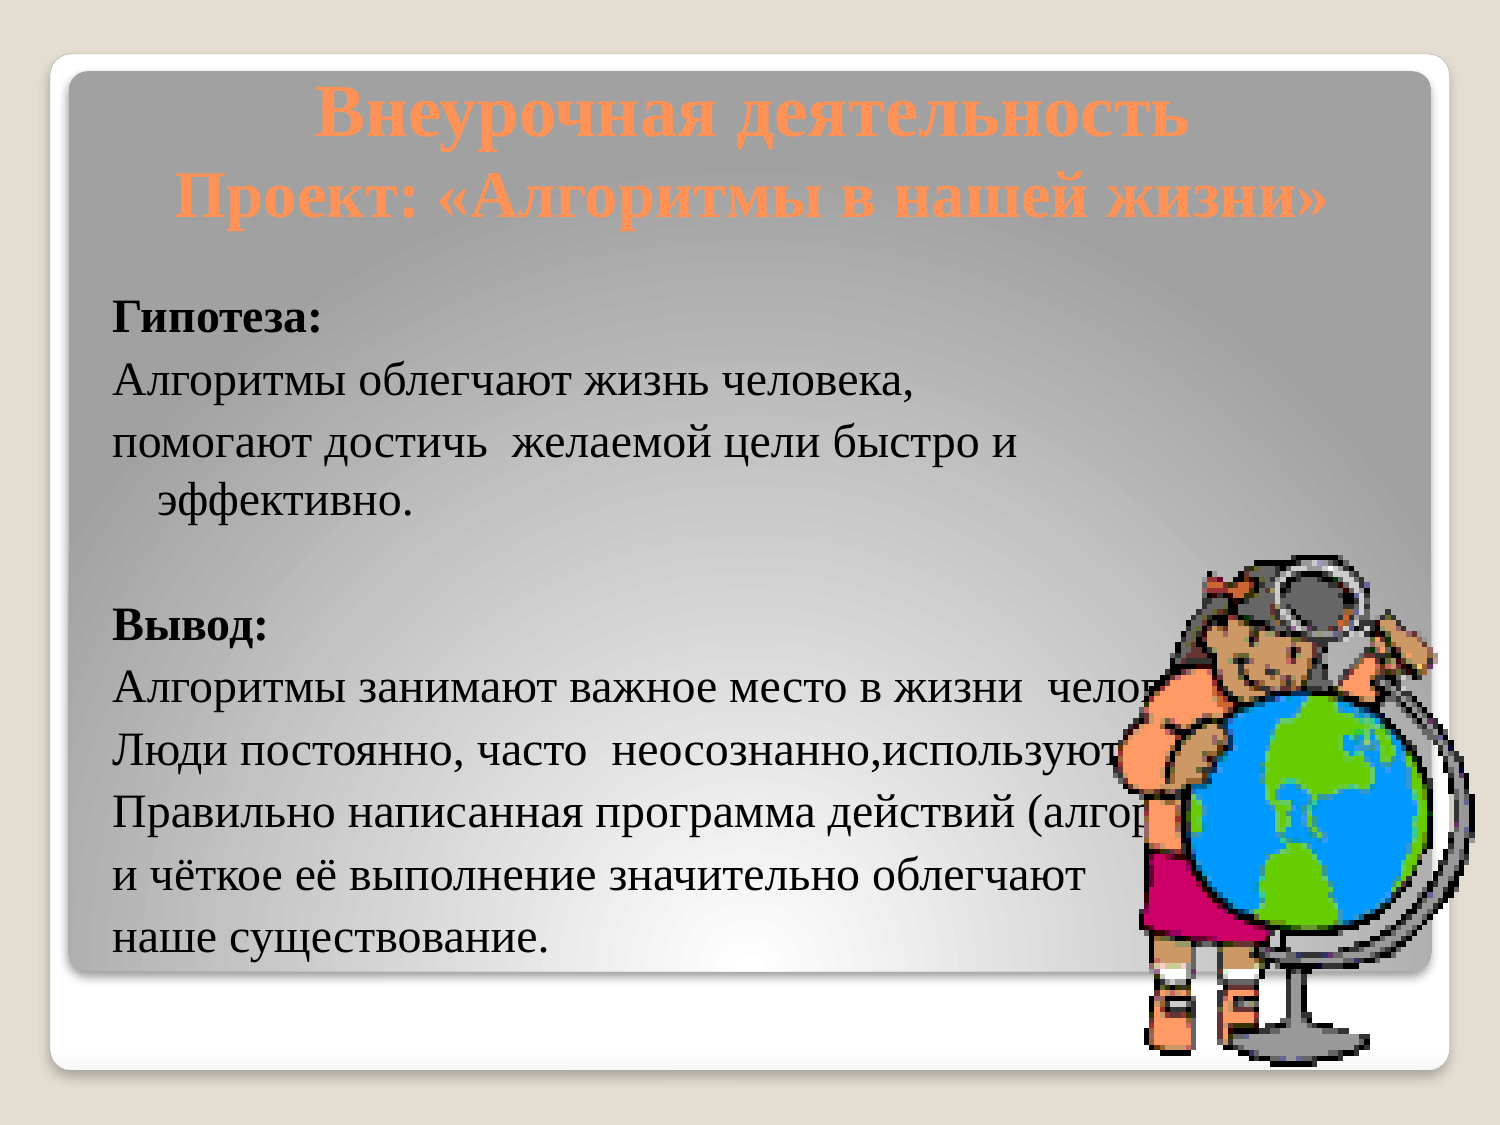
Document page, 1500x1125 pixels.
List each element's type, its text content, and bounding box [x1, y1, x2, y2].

list Гипотеза: Алгоритмы облегчают жизнь человека, помогают достичь желаемой цели быстро и эффективно. Вывод: Алгоритмы занимают важное место в жизни человека. Люди постоянно, часто неосознанно,используют их. Правильно написанная программа действий (алгоритм) и чёткое её выполнение значительно облегчают наше существование. [82, 269, 1289, 973]
picture [1113, 550, 1475, 1067]
title Внеурочная деятельность Проект: «Алгоритмы в нашей жизни» [82, 82, 1425, 399]
